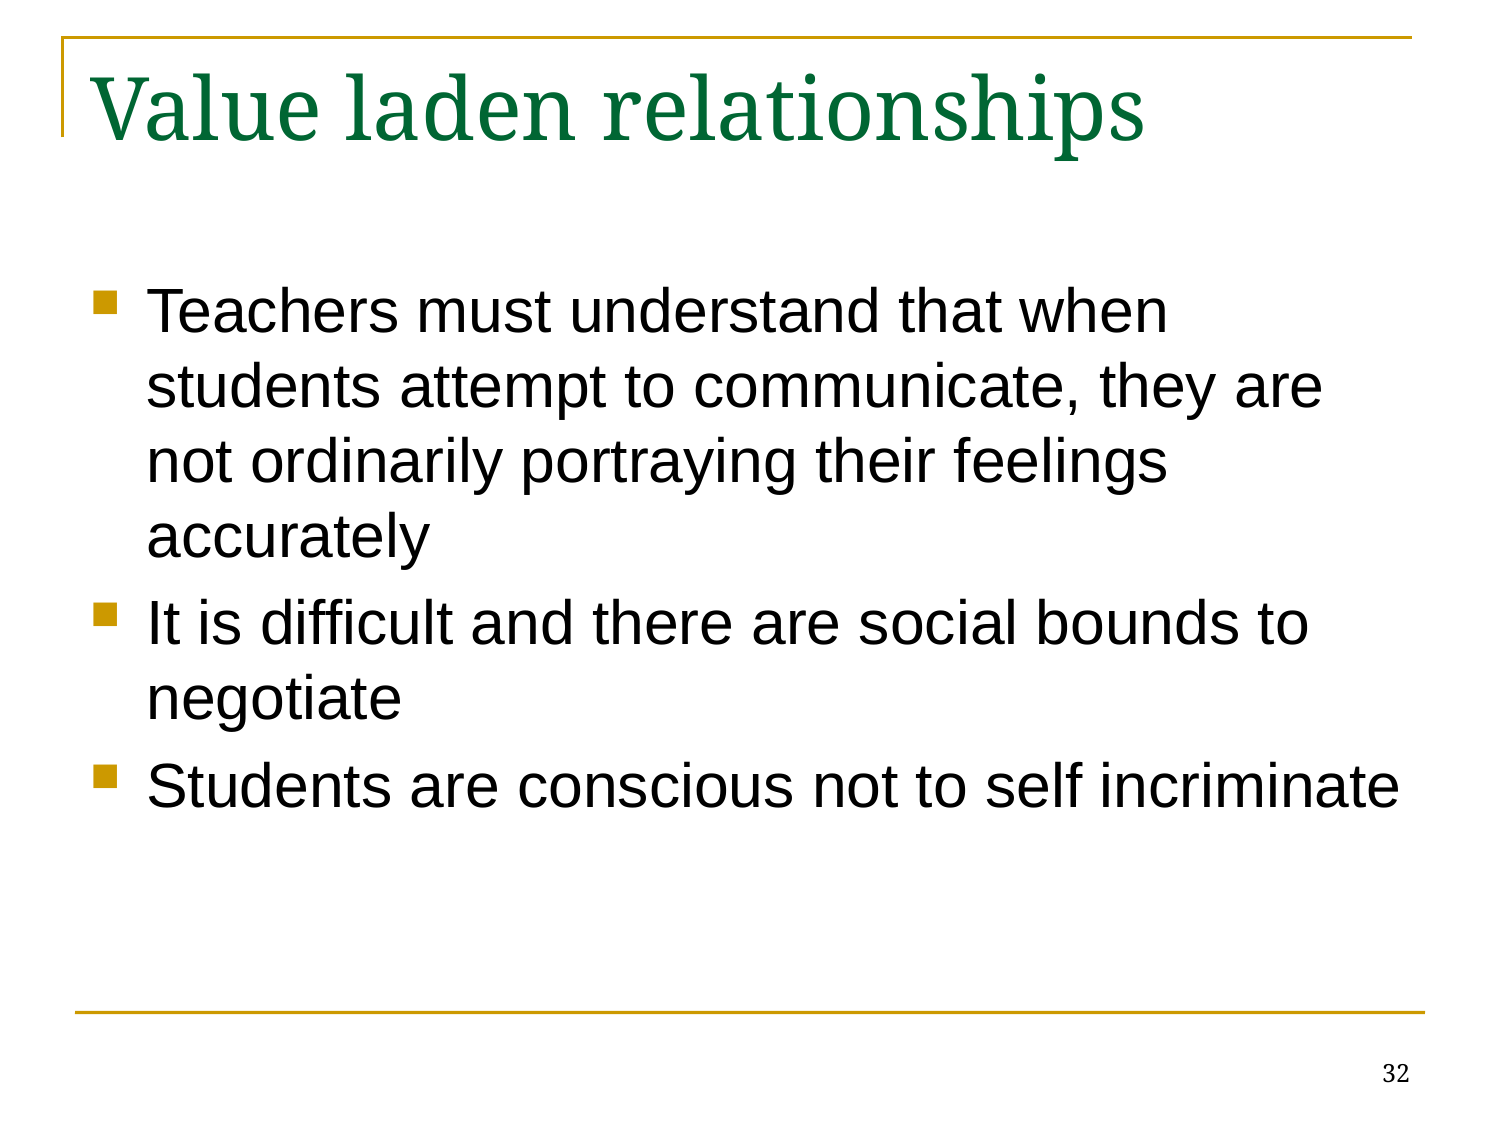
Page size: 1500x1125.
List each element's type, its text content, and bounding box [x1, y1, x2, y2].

list Teachers must understand that when students attempt to communicate, they are not ordinarily portraying their feelings accurately It is difficult and there are social bounds to negotiate Students are conscious not to self incriminate [74, 262, 1426, 1006]
slide_number 32 [1074, 1023, 1426, 1100]
title Value laden relationships [74, 45, 1426, 233]
